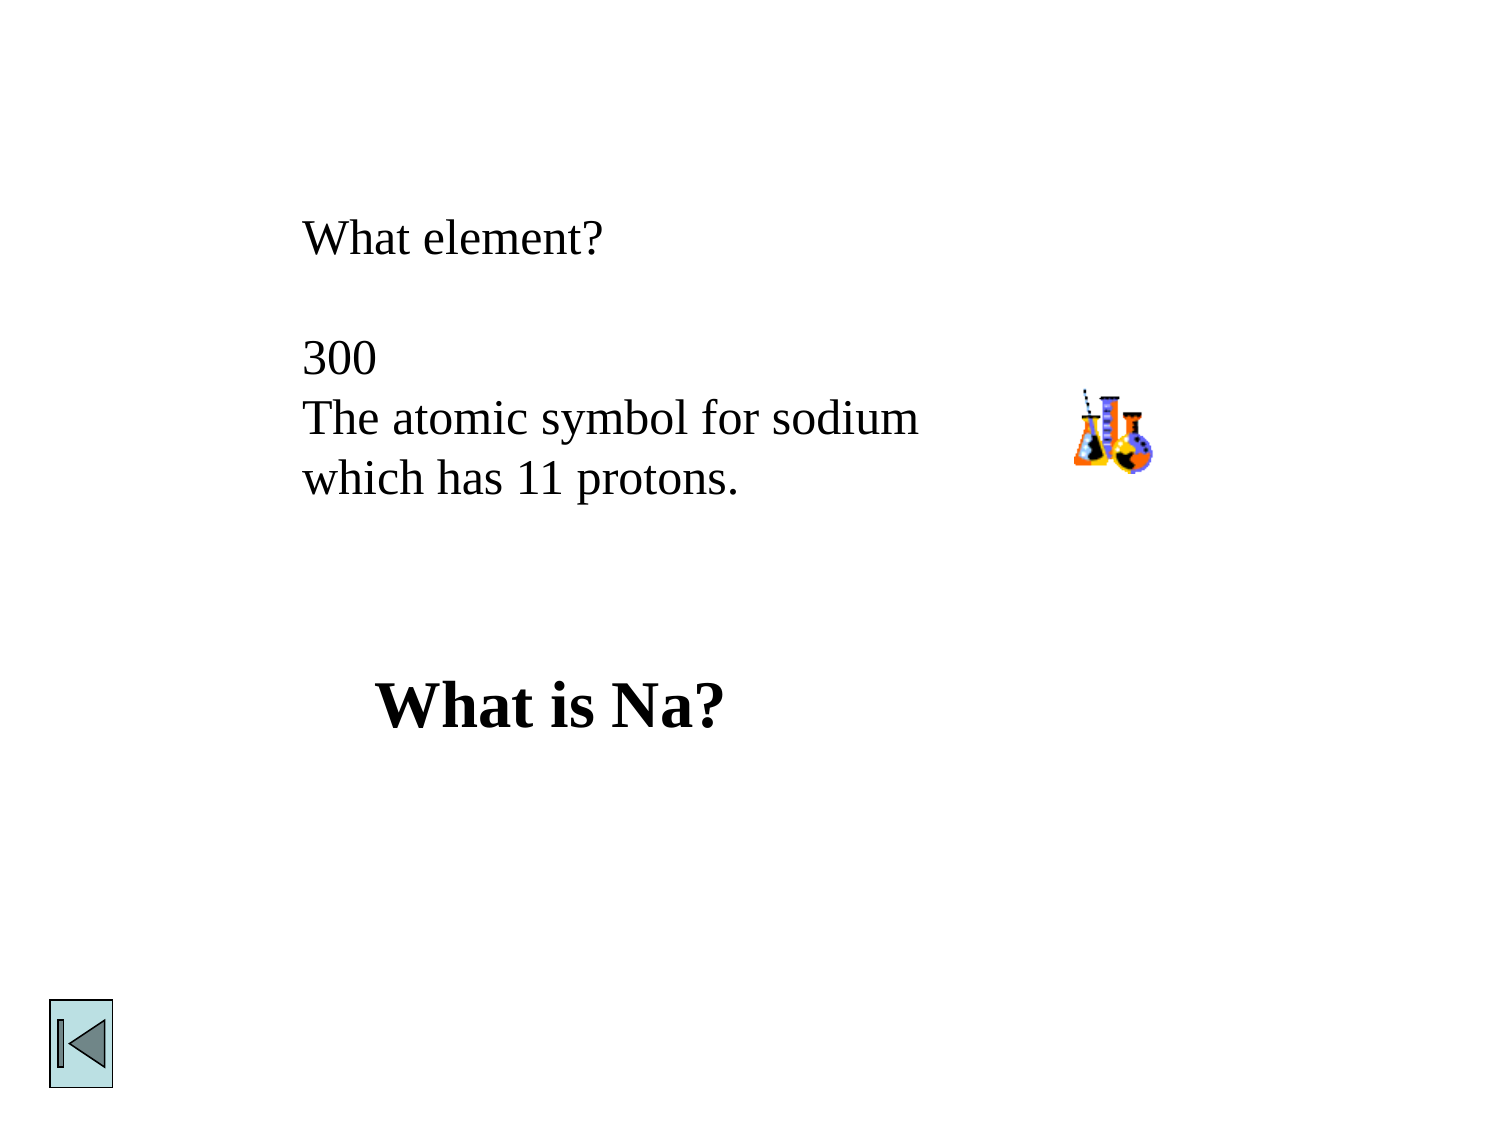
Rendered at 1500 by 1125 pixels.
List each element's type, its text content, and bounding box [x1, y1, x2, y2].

text_box What is Na? [359, 653, 742, 748]
text_box What element? 300 The atomic symbol for sodium which has 11 protons. [287, 196, 975, 512]
picture [1074, 387, 1158, 474]
